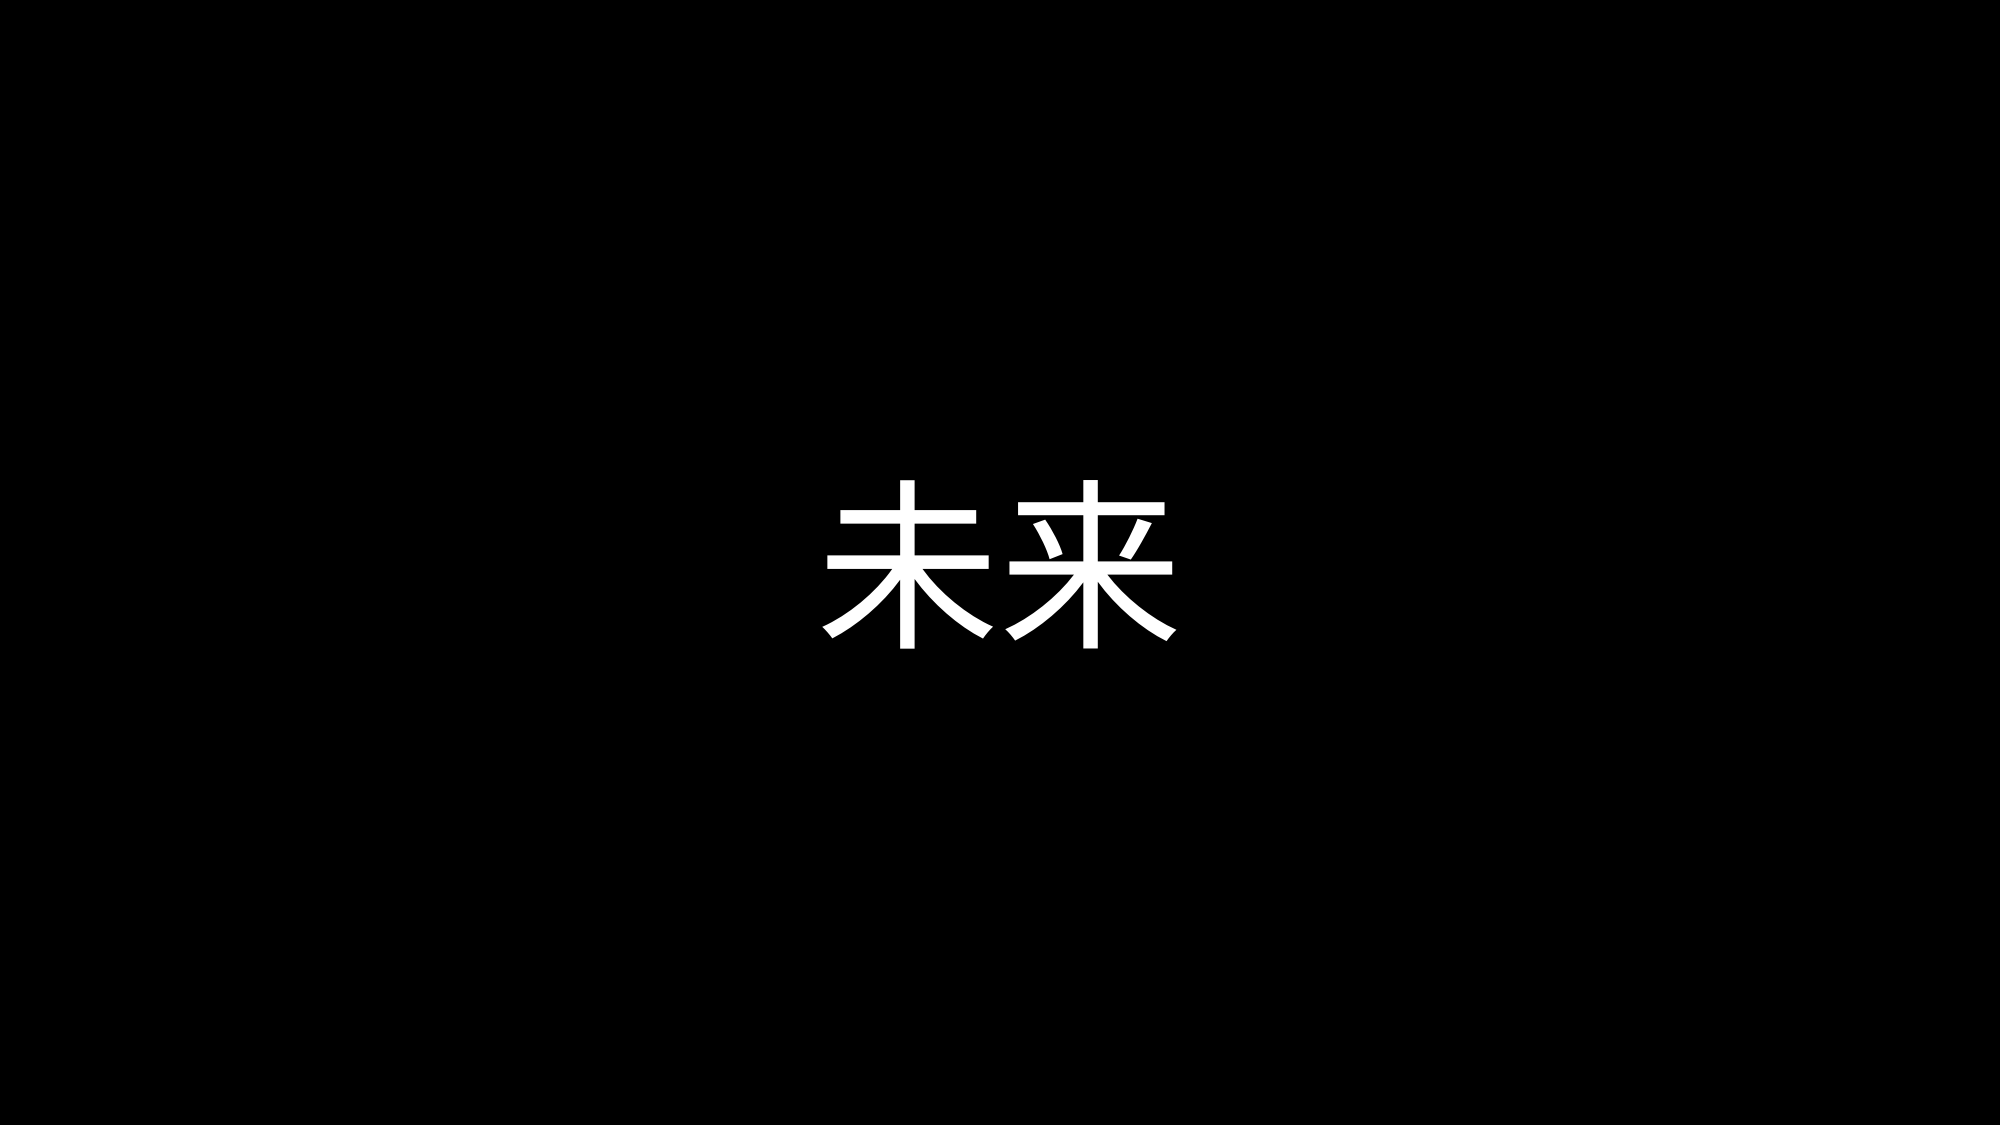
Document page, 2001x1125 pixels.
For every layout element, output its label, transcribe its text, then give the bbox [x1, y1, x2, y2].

text_box 未来 [647, 443, 1353, 679]
